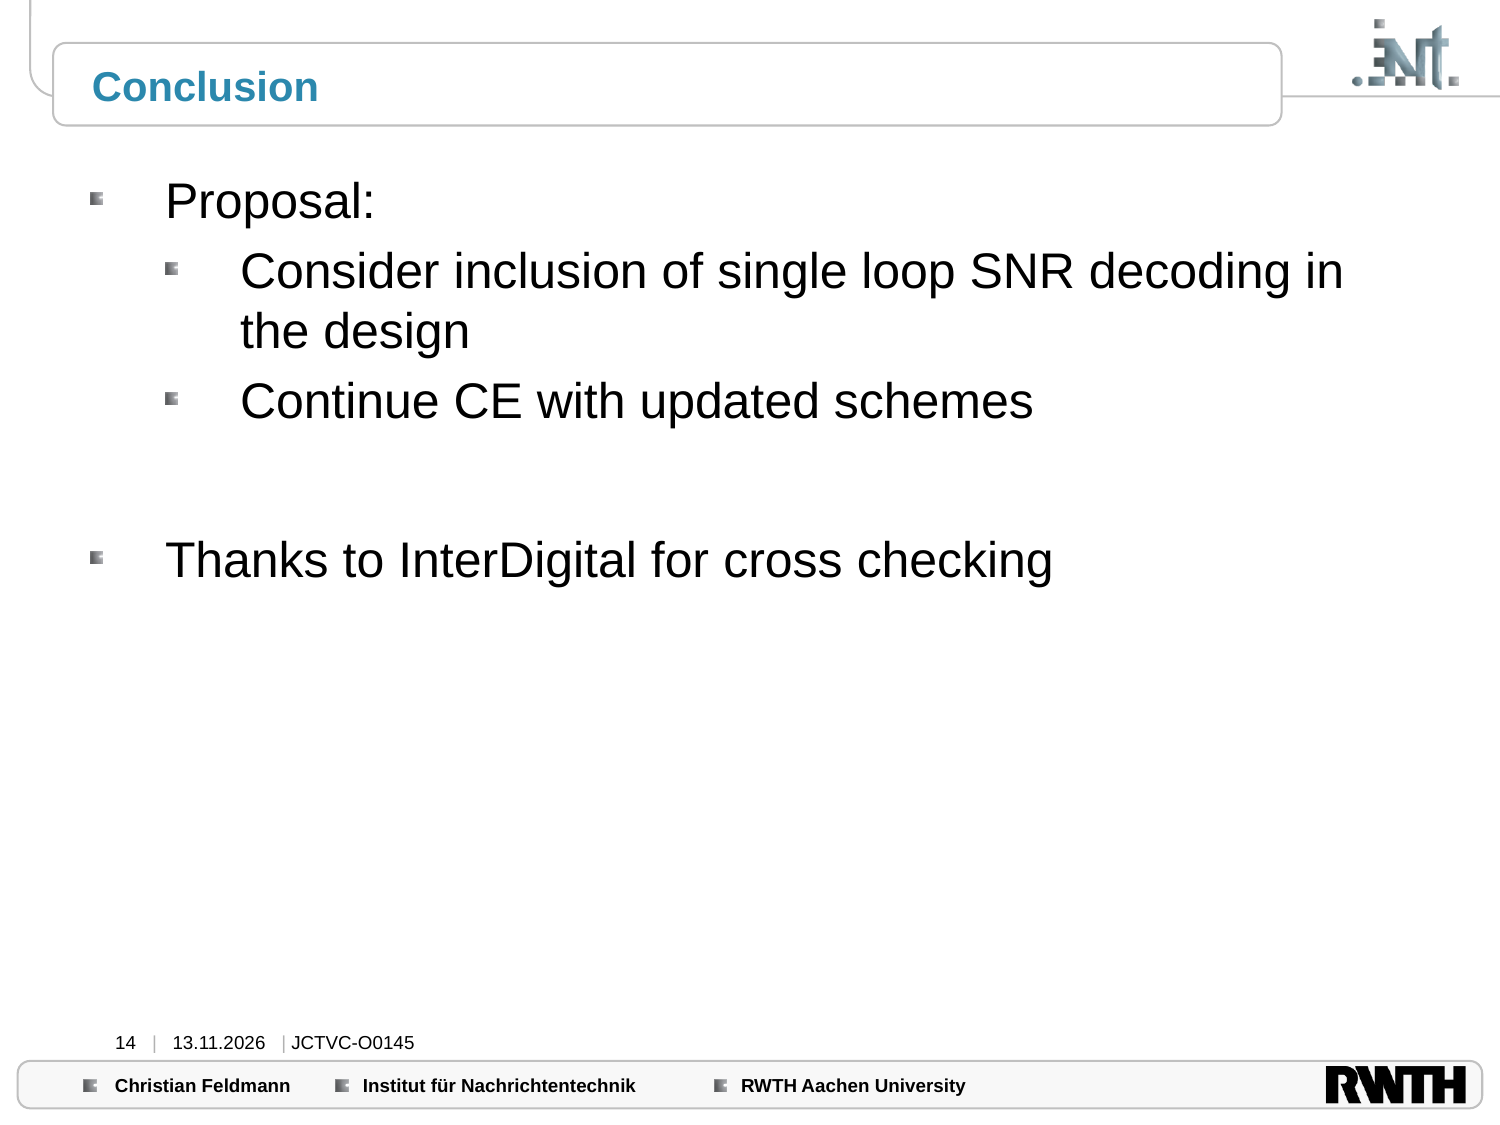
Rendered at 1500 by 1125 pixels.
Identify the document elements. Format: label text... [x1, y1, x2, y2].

picture [165, 262, 178, 275]
picture [714, 1079, 727, 1092]
picture [335, 1079, 349, 1092]
title Conclusion [76, 48, 1412, 120]
list Proposal: Consider inclusion of single loop SNR decoding in the design Continue CE with updated schemes Thanks to InterDigital for cross checking [75, 160, 1425, 1000]
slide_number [100, 1023, 1471, 1067]
picture [1352, 19, 1459, 90]
picture [83, 1079, 97, 1092]
picture [90, 192, 103, 205]
picture [165, 392, 178, 405]
picture [1325, 1067, 1468, 1104]
picture [90, 551, 103, 564]
